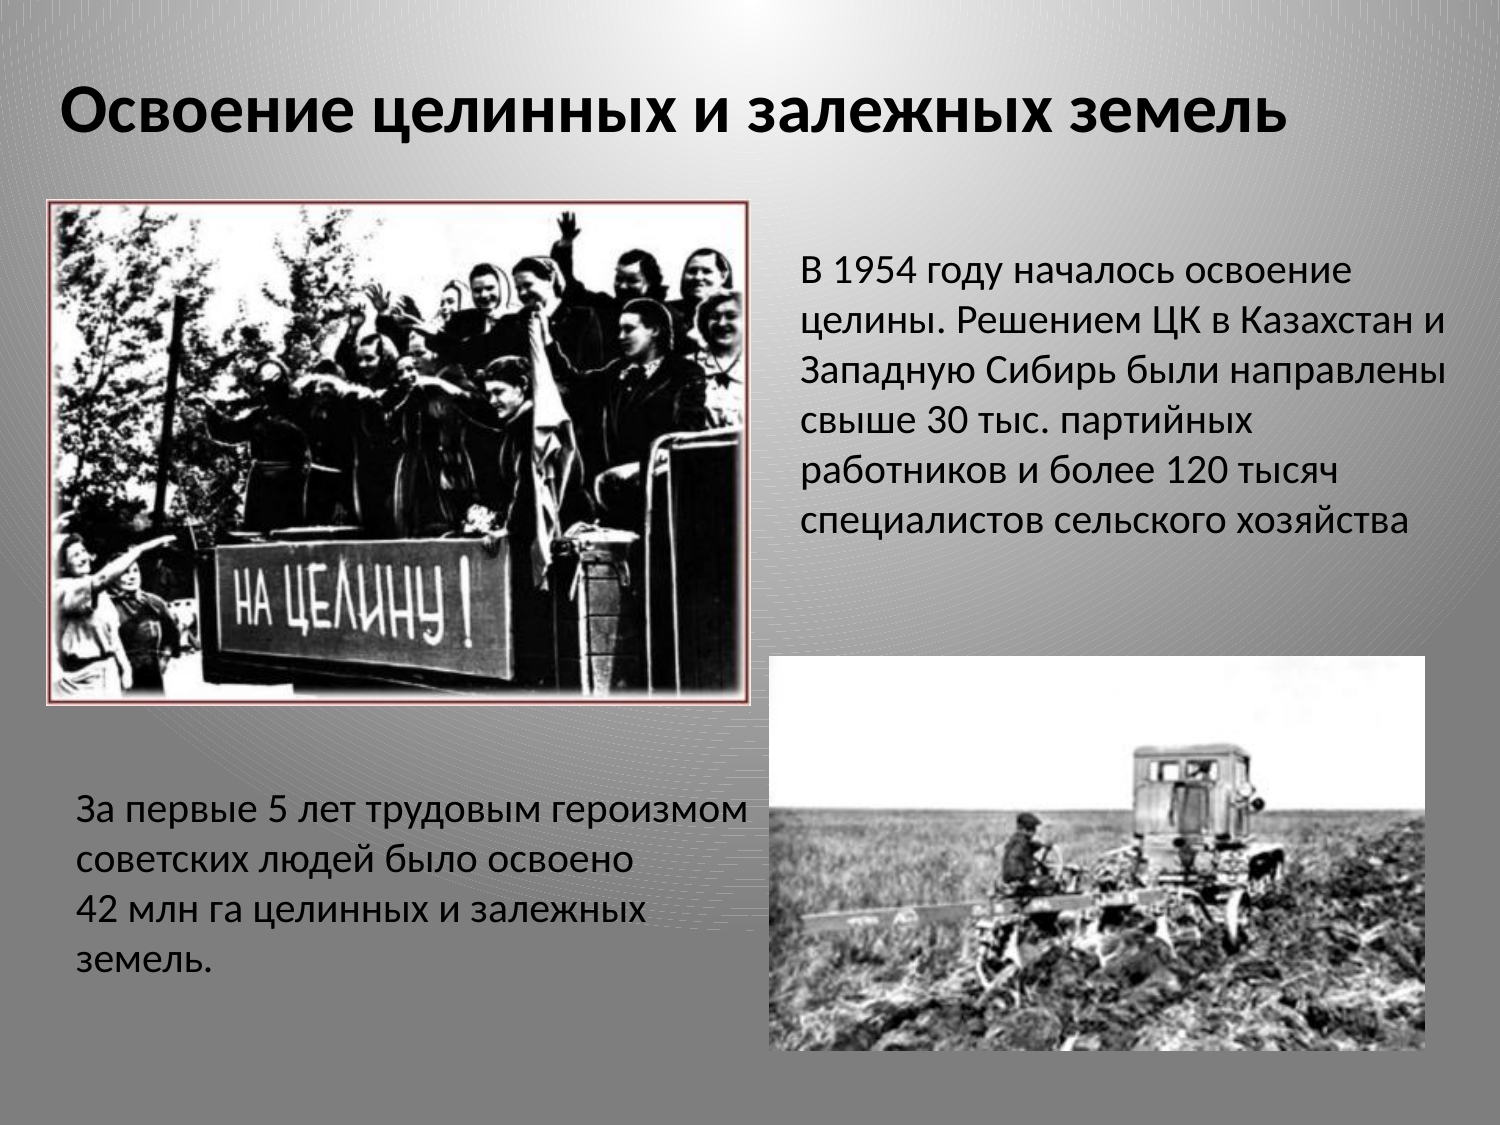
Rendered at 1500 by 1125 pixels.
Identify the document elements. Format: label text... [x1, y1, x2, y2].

picture [46, 198, 751, 707]
text_box За первые 5 лет трудовым героизмом советских людей было освоено 42 млн га целинных и залежных земель. [61, 773, 764, 989]
picture [769, 656, 1426, 1052]
title Освоение целинных и залежных земель [0, 45, 1350, 164]
text_box В 1954 году началось освоение целины. Решением ЦК в Казахстан и Западную Сибирь были направлены свыше 30 тыс. партийных работников и более 120 тысяч специалистов сельского хозяйства [785, 234, 1476, 550]
